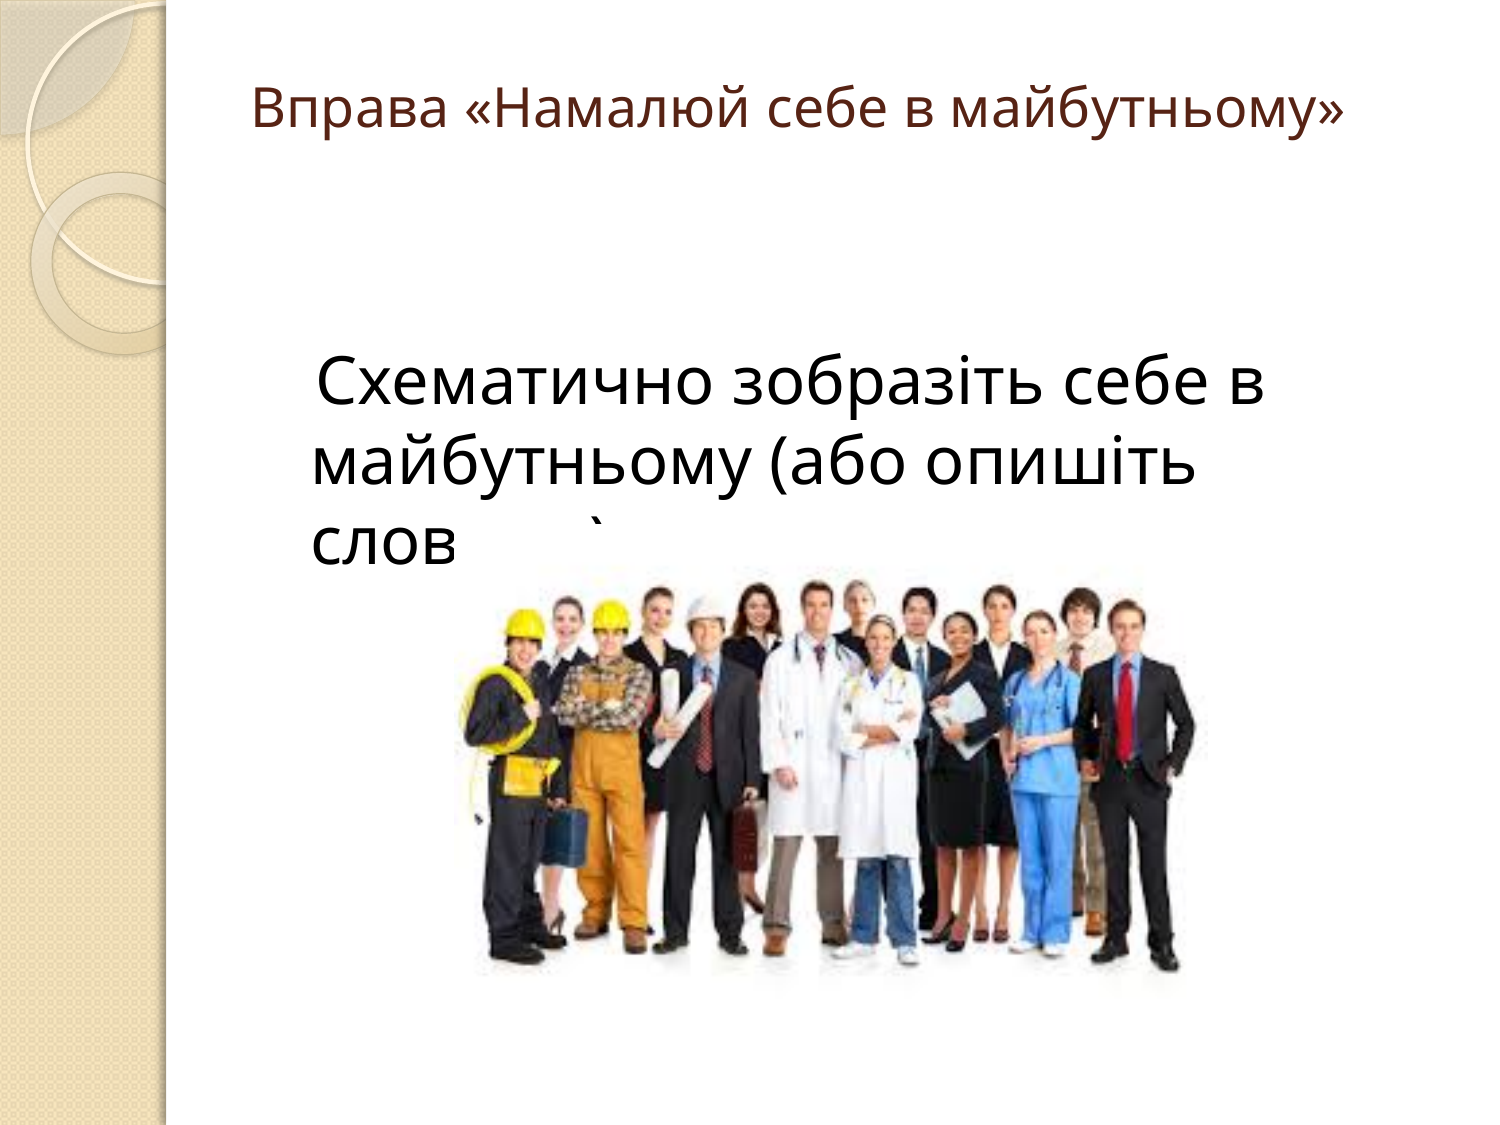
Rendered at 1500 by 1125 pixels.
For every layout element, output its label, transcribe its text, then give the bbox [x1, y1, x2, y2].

list Схематично зобразіть себе в майбутньому (або опишіть словами). [235, 237, 1466, 1026]
picture [454, 523, 1209, 1009]
title Вправа «Намалюй себе в майбутньому» [235, 45, 1466, 233]
